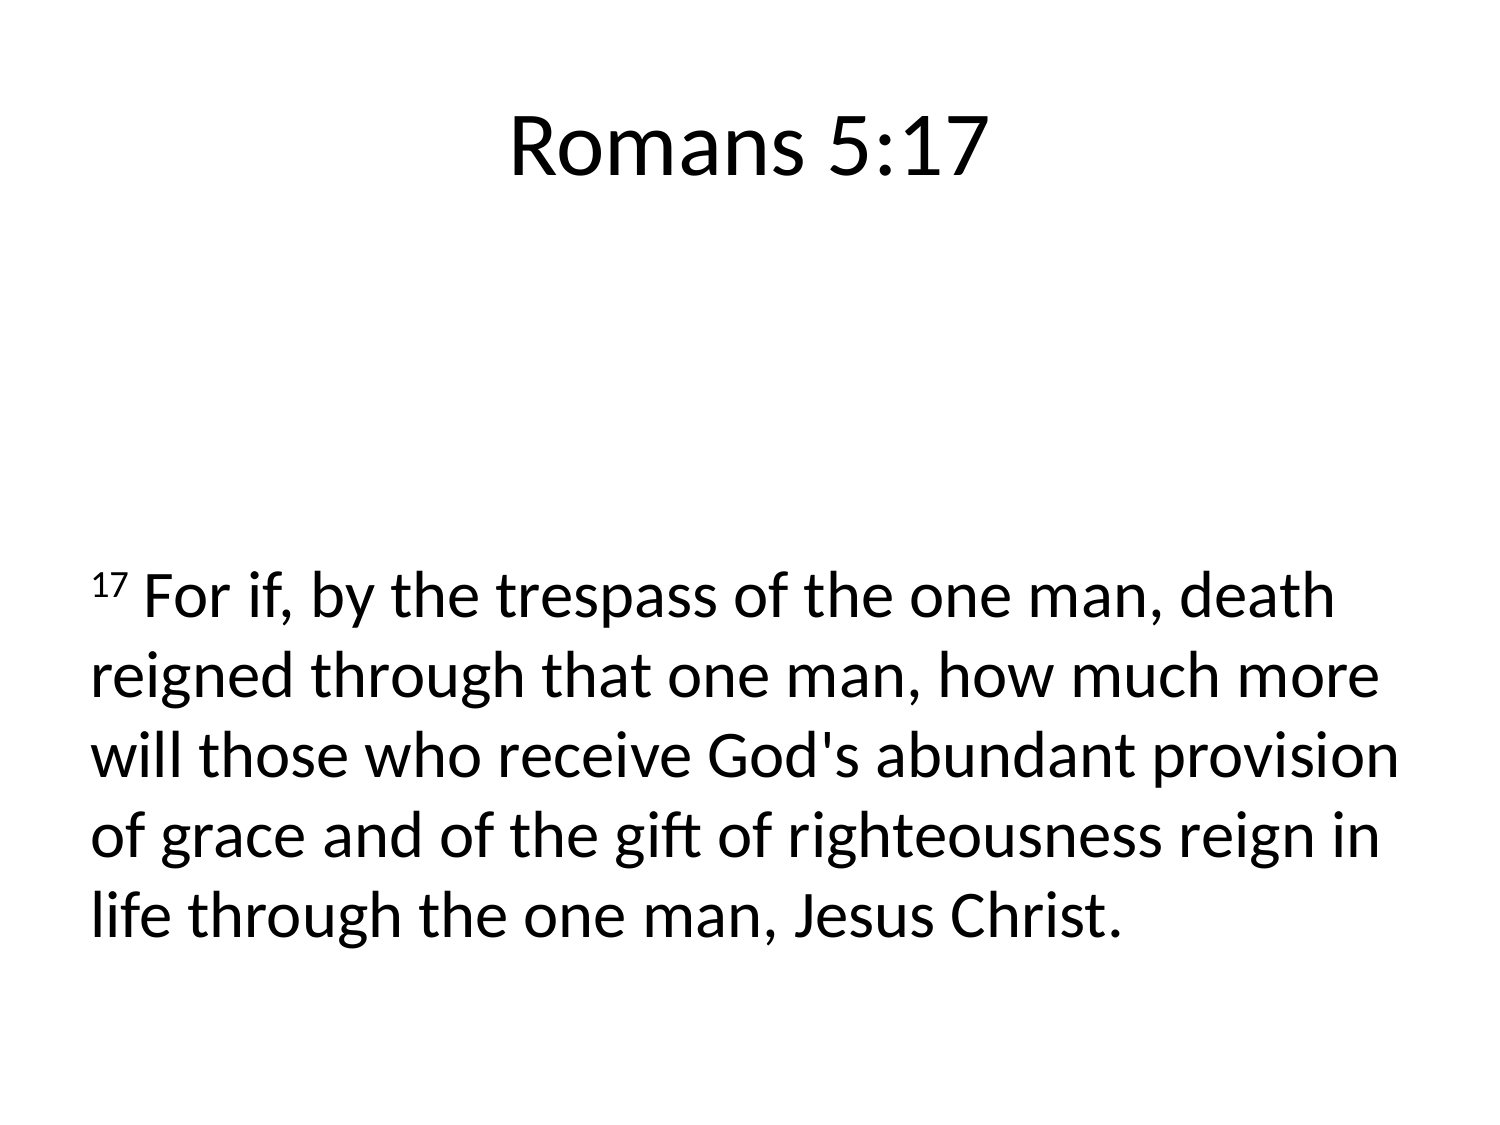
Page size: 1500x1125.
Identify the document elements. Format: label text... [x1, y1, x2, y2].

title Romans 5:17 [75, 45, 1425, 233]
list 17 For if, by the trespass of the one man, death reigned through that one man, how much more will those who receive God's abundant provision of grace and of the gift of righteousness reign in life through the one man, Jesus Christ. [75, 262, 1425, 1005]
